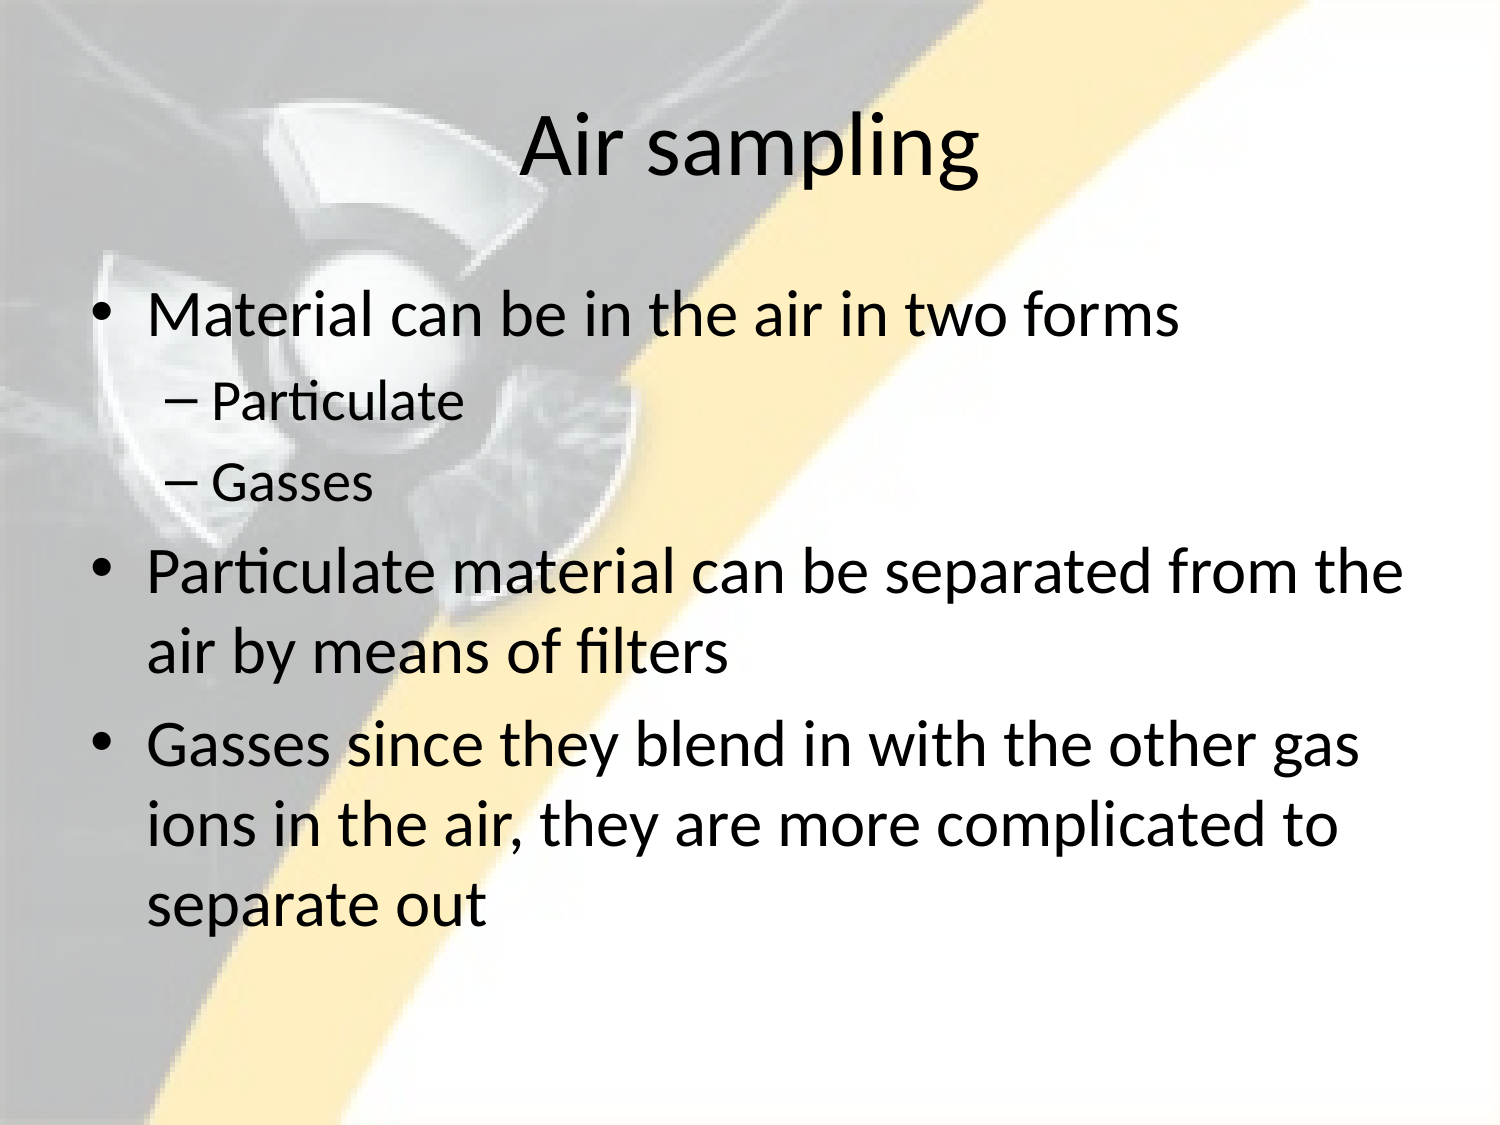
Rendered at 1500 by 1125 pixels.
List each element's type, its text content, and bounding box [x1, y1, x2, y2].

title Air sampling [75, 45, 1425, 233]
list Material can be in the air in two forms Particulate Gasses Particulate material can be separated from the air by means of filters Gasses since they blend in with the other gas ions in the air, they are more complicated to separate out [75, 262, 1425, 1005]
